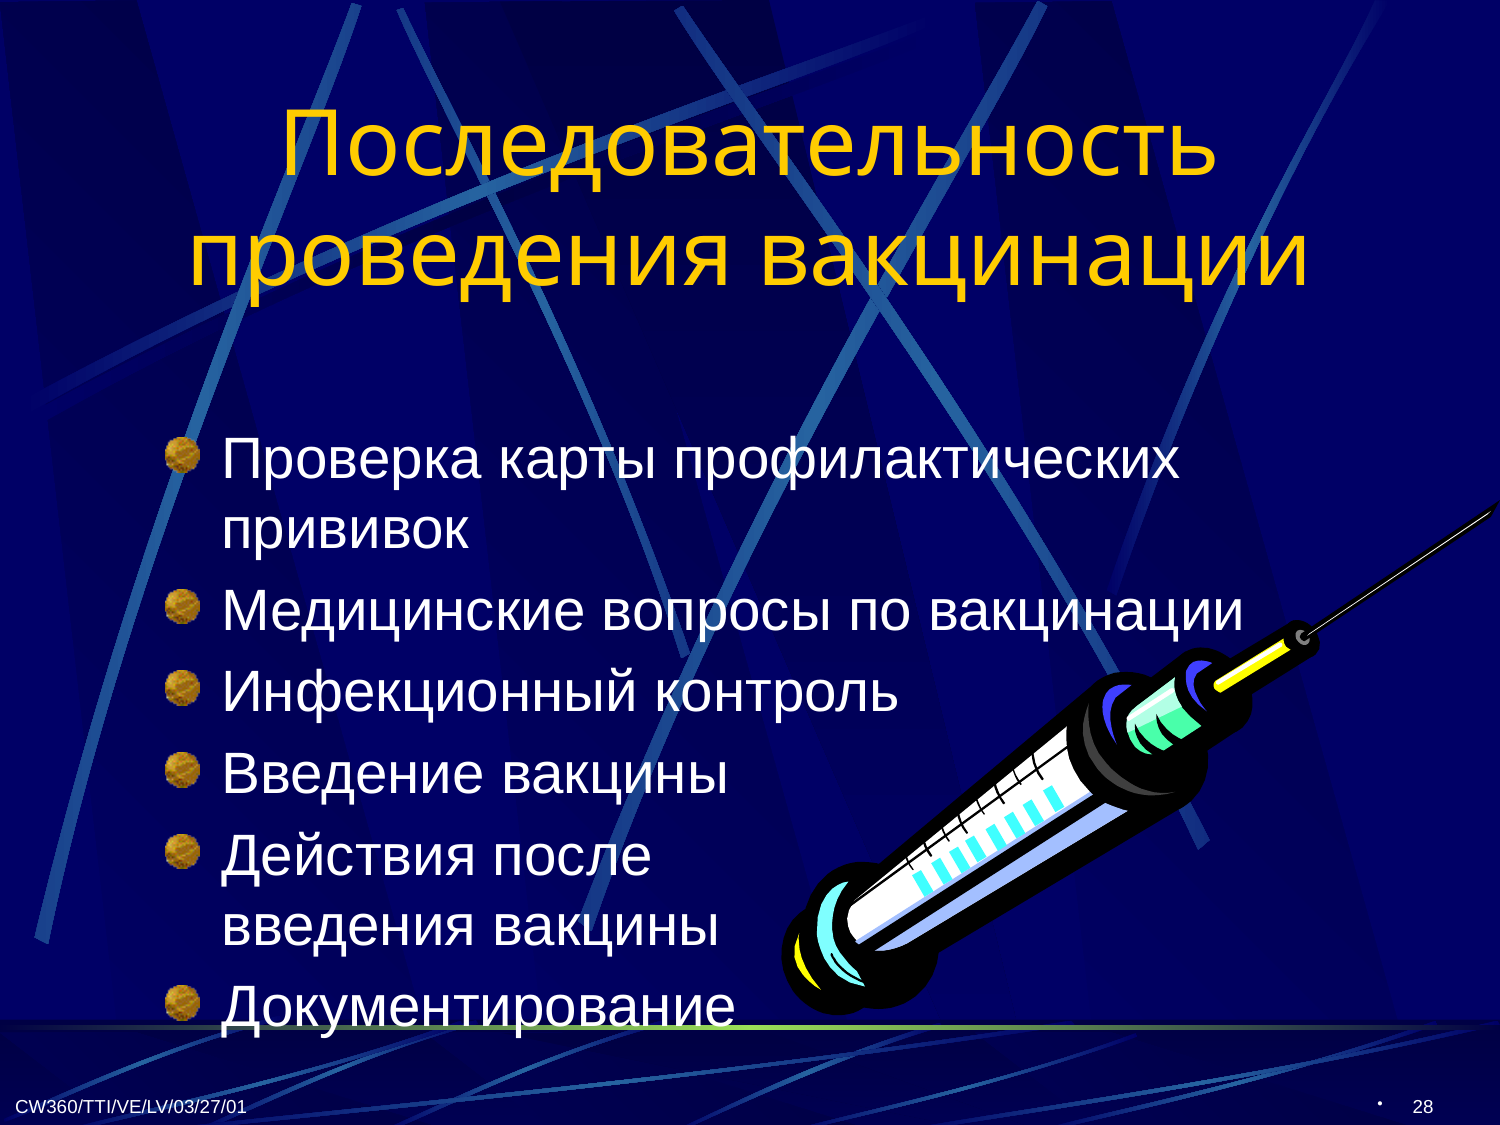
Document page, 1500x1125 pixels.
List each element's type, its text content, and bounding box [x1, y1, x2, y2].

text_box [774, 499, 1500, 1024]
picture [165, 834, 200, 869]
picture [165, 437, 200, 473]
list Проверка карты профилактических прививок Медицинские вопросы по вакцинации Инфекционный контроль Введение вакцины Действия после введения вакцины Документирование [149, 412, 1401, 1125]
picture [165, 589, 200, 624]
picture [165, 752, 200, 788]
footer CW360/TTI/VE/LV/03/27/01 [0, 1074, 149, 1125]
picture [165, 670, 200, 706]
picture [165, 985, 200, 1021]
title Последовательность проведения вакцинации [112, 21, 1388, 367]
